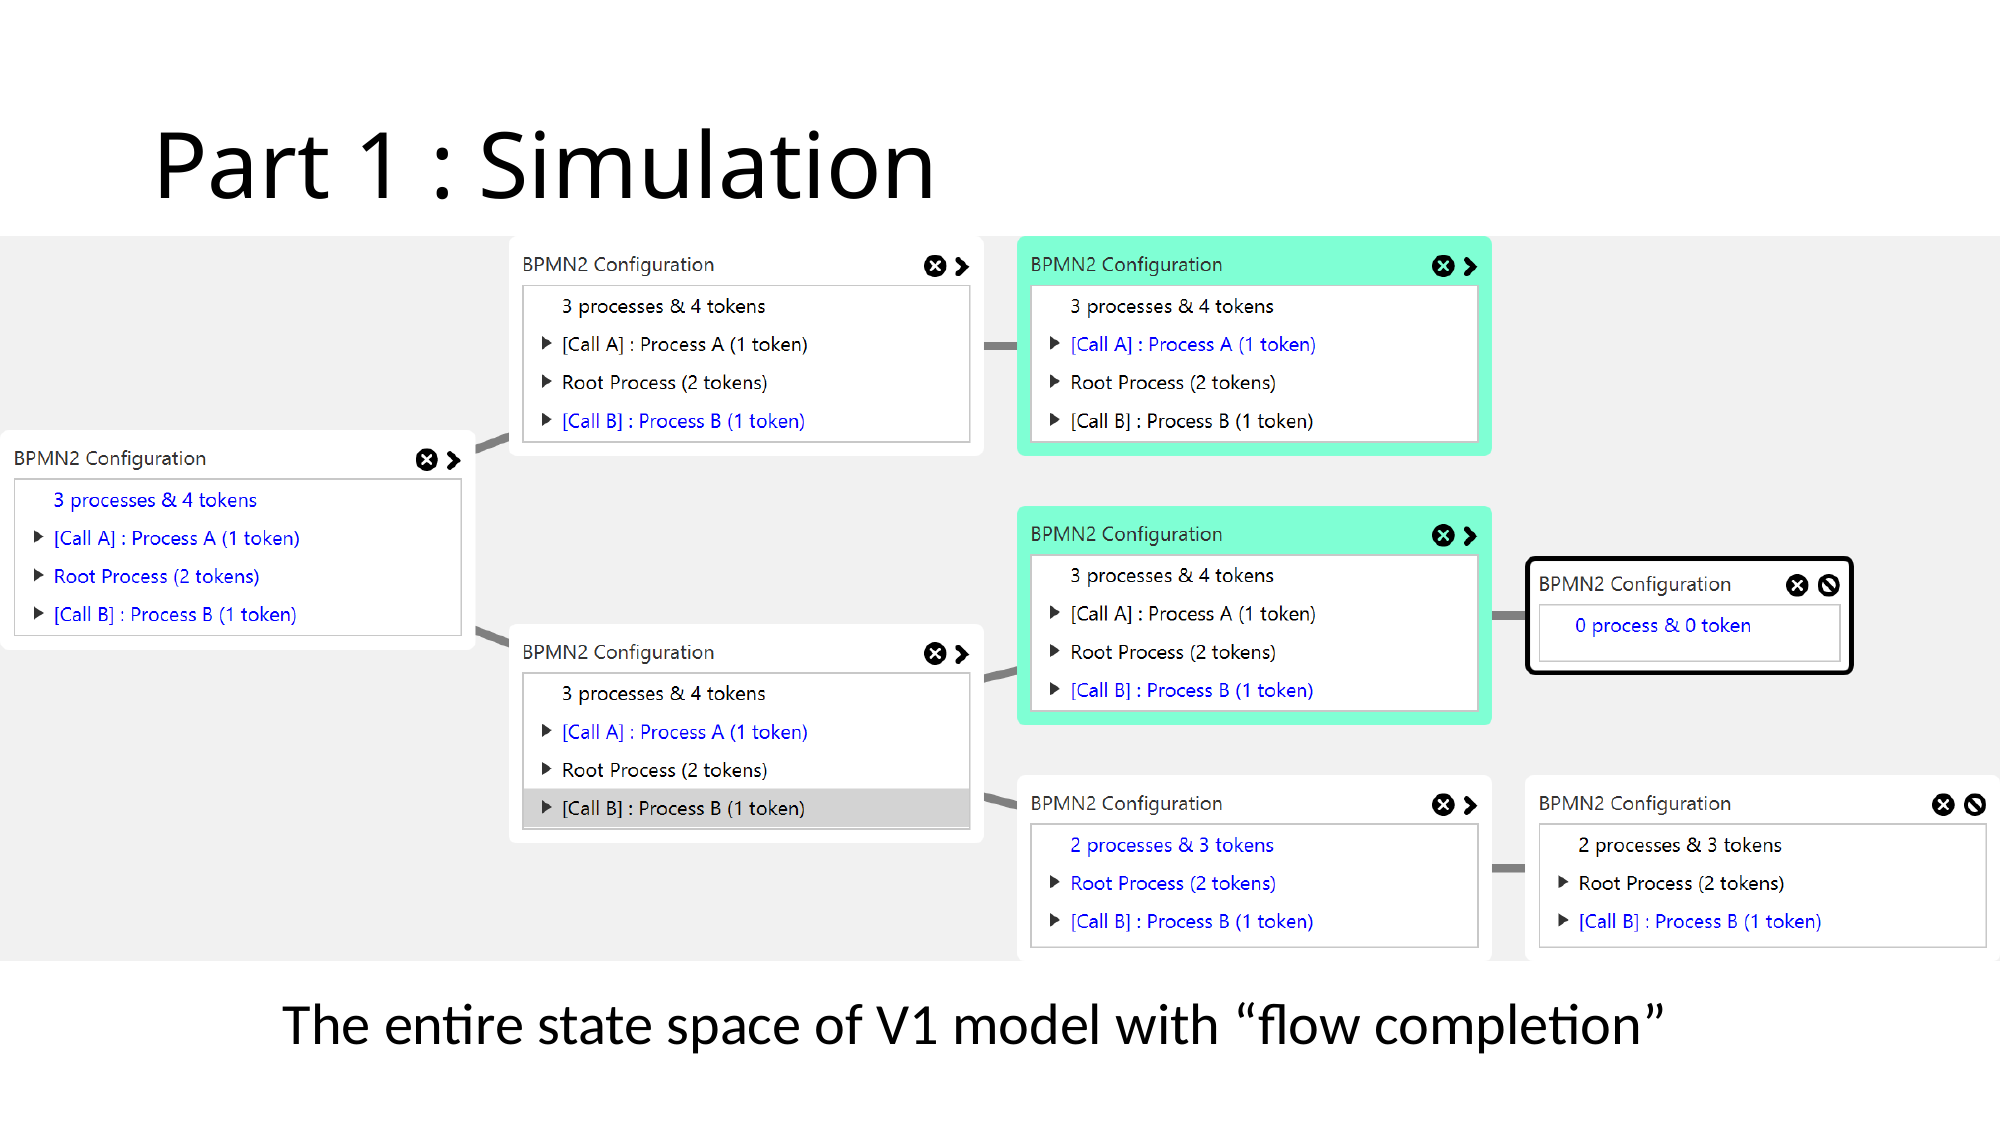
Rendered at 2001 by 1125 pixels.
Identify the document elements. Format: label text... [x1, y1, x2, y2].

picture [0, 236, 2000, 961]
title Part 1 : Simulation [137, 59, 1863, 236]
text_box The entire state space of V1 model with “flow completion” [268, 979, 1732, 1064]
